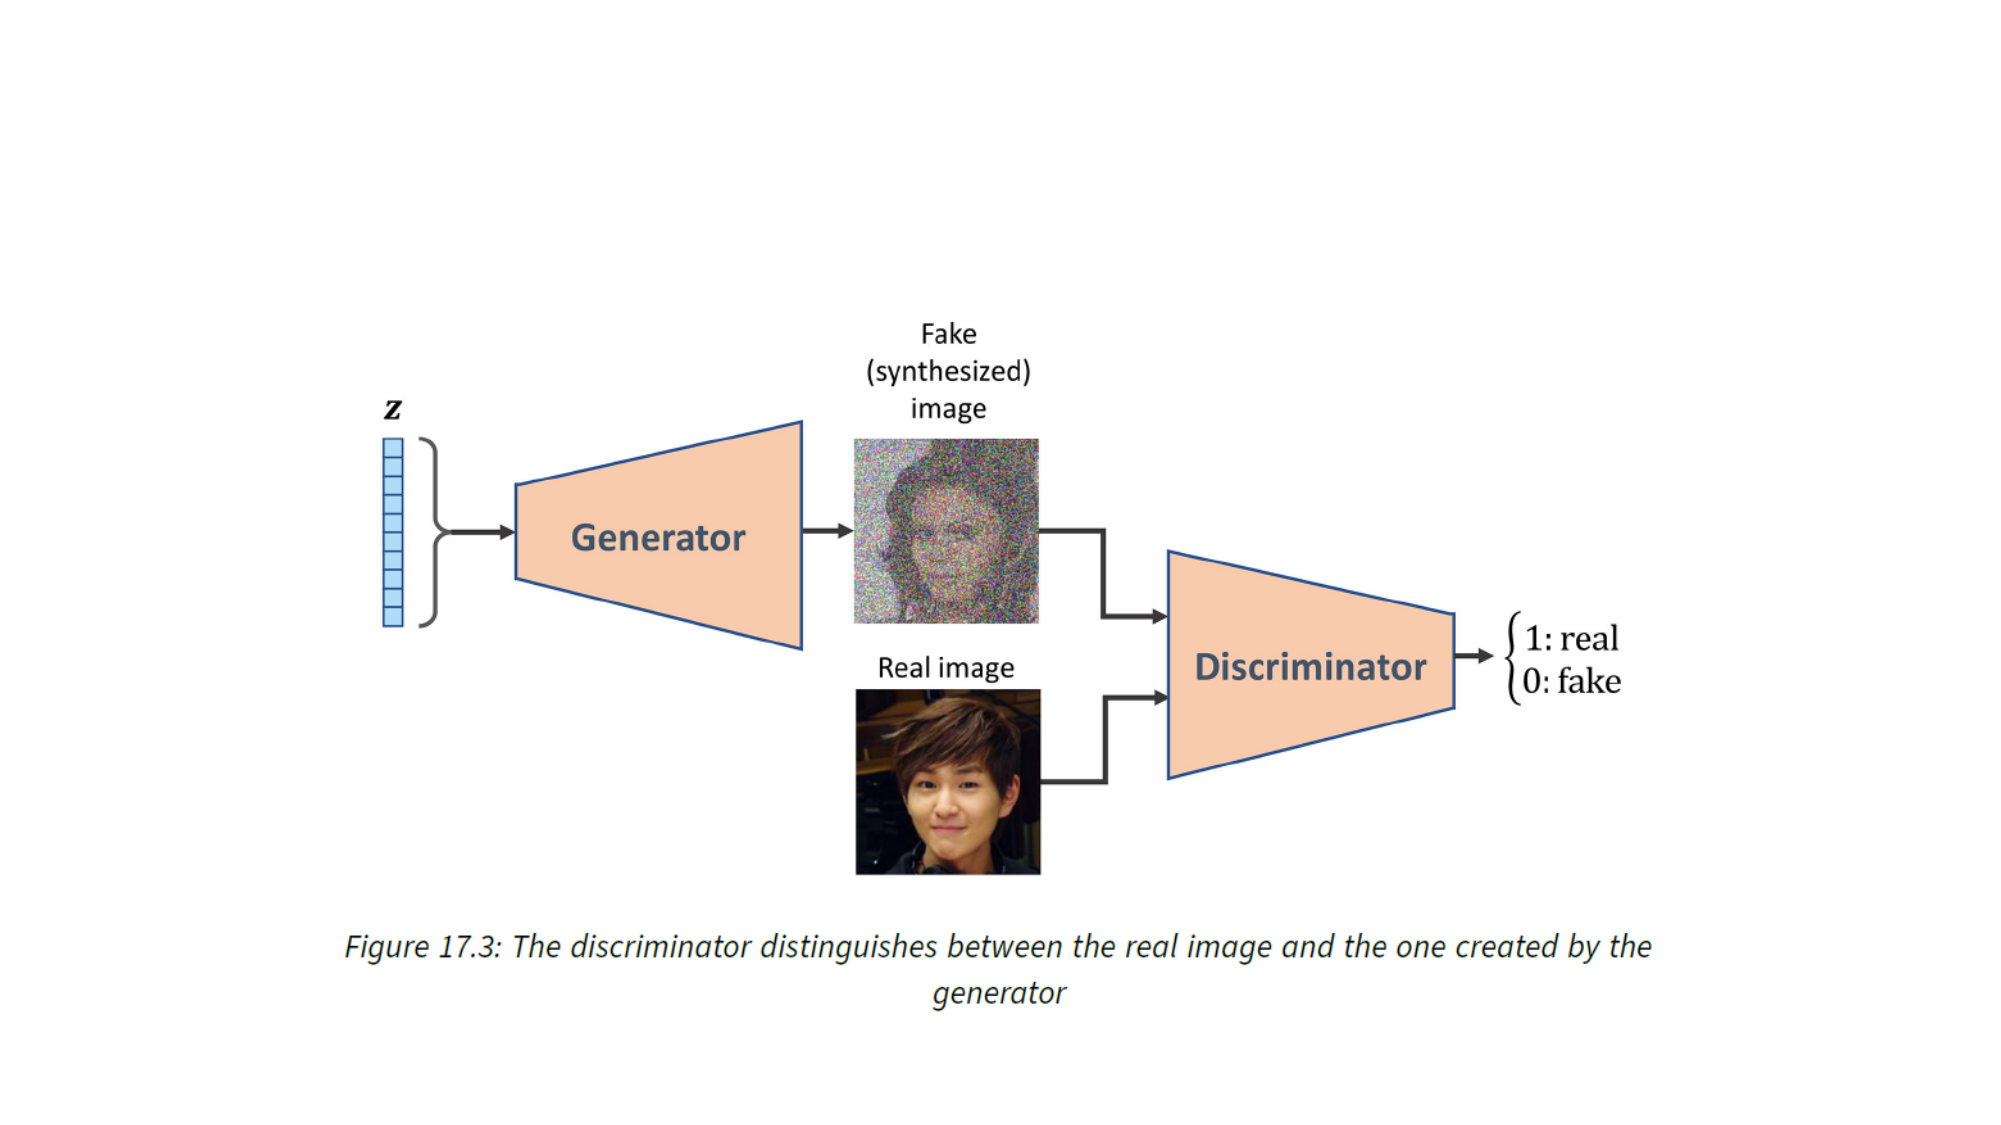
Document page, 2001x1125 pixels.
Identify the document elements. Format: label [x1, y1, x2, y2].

list [334, 299, 1666, 1014]
